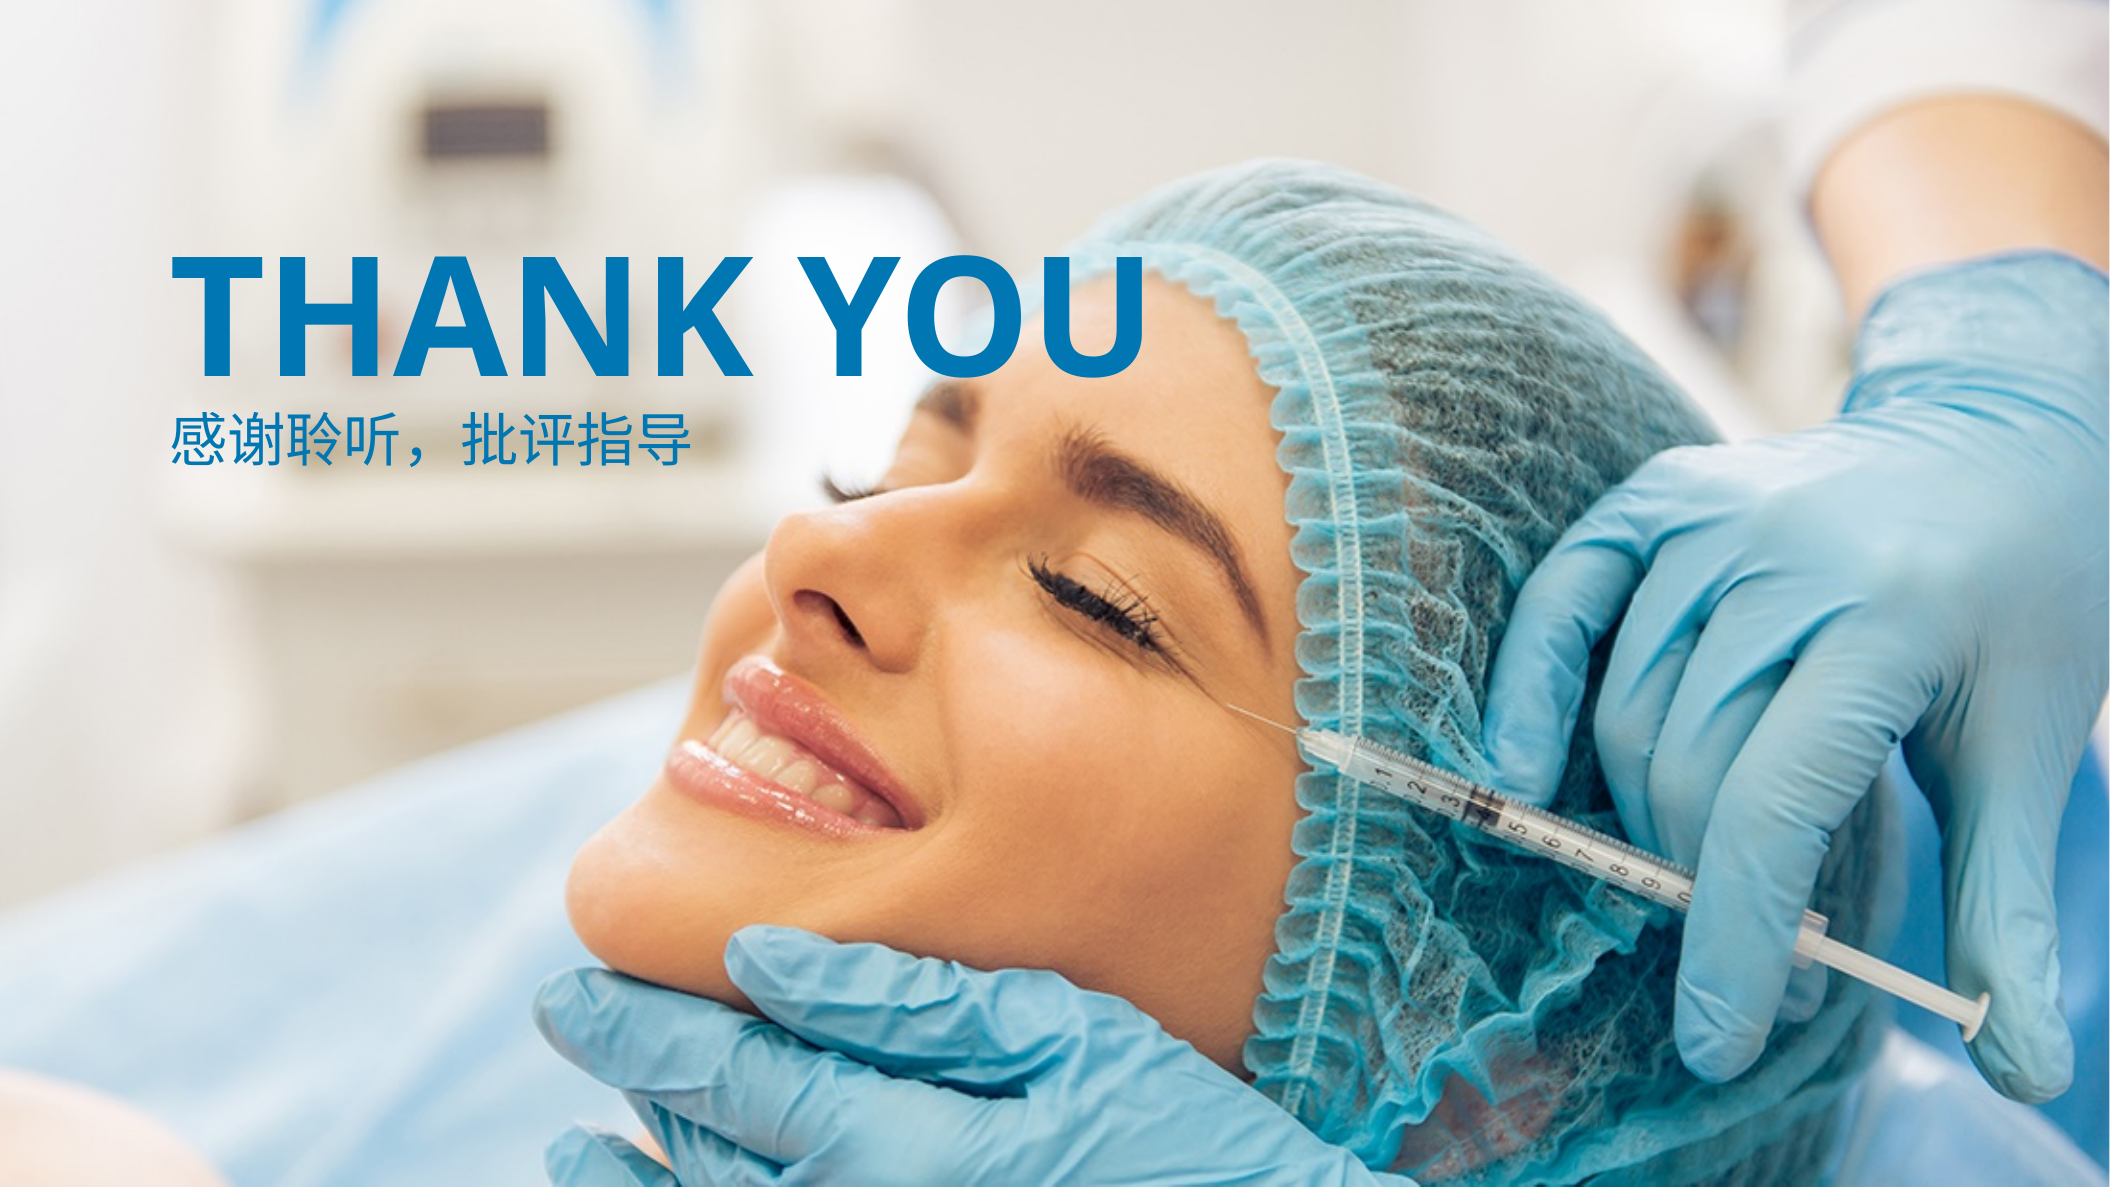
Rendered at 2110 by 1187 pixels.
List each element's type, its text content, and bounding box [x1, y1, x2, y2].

text_box 感谢聆听，批评指导 [169, 402, 760, 473]
text_box THANK YOU [169, 210, 1220, 411]
text_box [0, 0, 2110, 1187]
